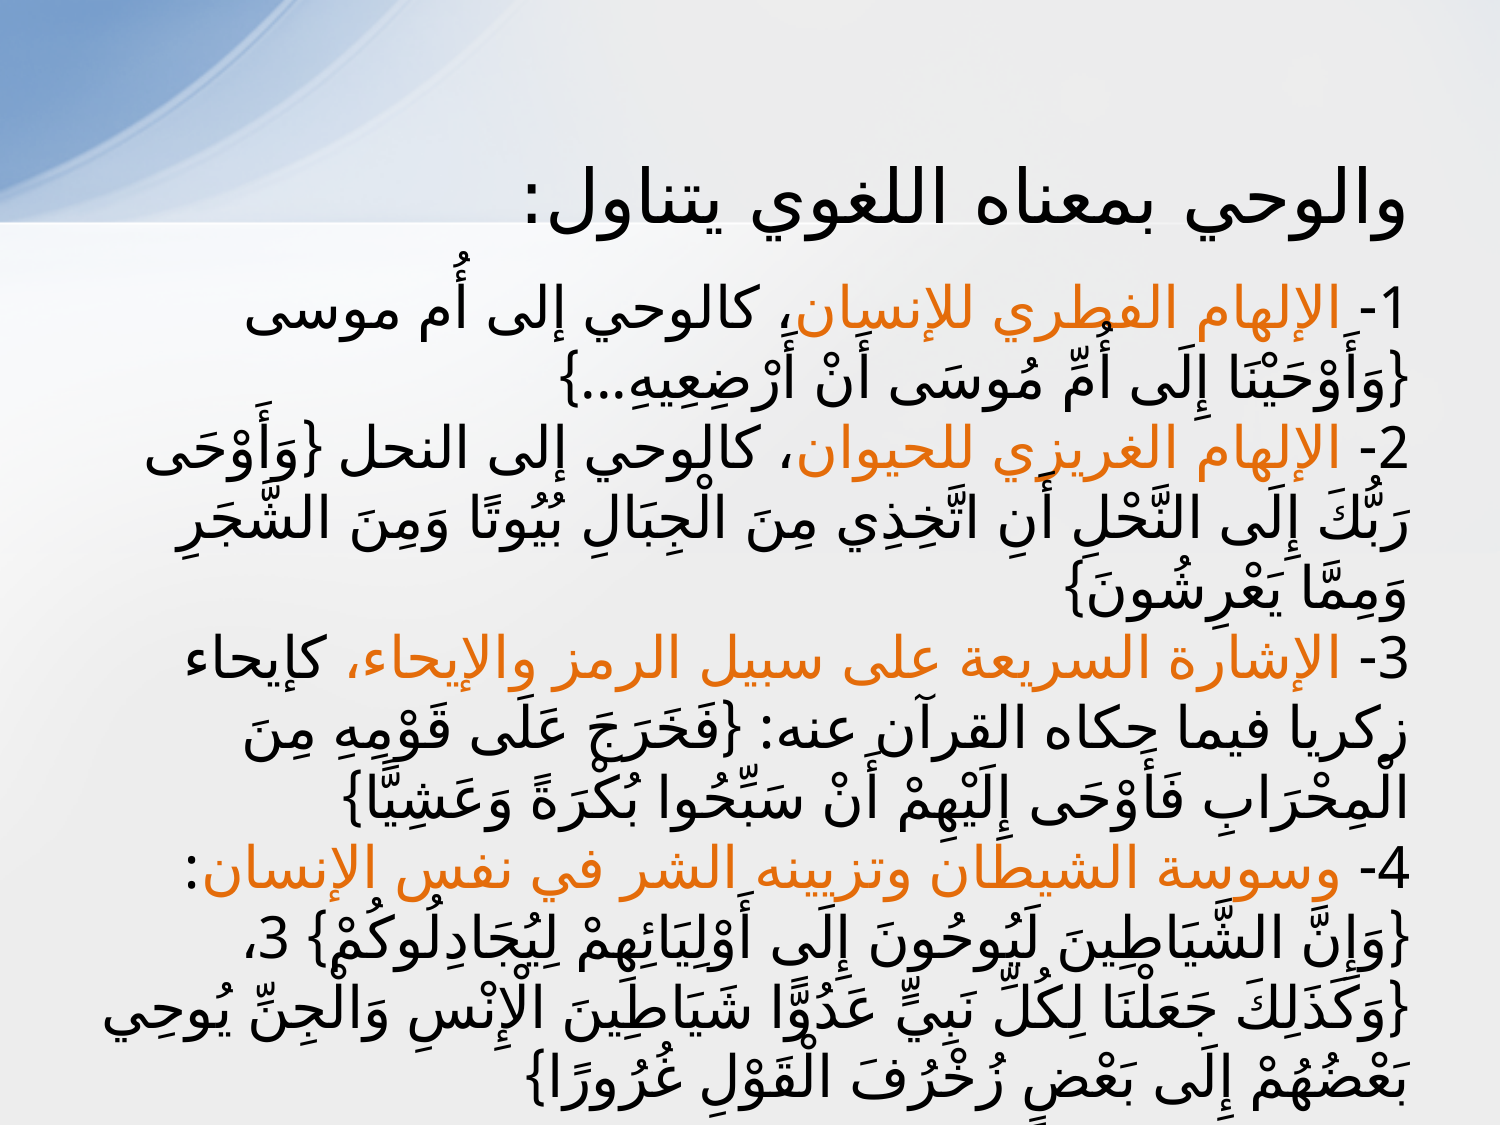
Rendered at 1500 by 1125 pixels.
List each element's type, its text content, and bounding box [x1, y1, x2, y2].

title والوحي بمعناه اللغوي يتناول: [75, 58, 1425, 247]
list 1- الإلهام الفطري للإنسان، كالوحي إلى أُم موسى {وَأَوْحَيْنَا إِلَى أُمِّ مُوسَى أَنْ أَرْضِعِيهِ...} 2- الإلهام الغريزي للحيوان، كالوحي إلى النحل {وَأَوْحَى رَبُّكَ إِلَى النَّحْلِ أَنِ اتَّخِذِي مِنَ الْجِبَالِ بُيُوتًا وَمِنَ الشَّجَرِ وَمِمَّا يَعْرِشُونَ} 3- الإشارة السريعة على سبيل الرمز والإيحاء، كإيحاء زكريا فيما حكاه القرآن عنه: {فَخَرَجَ عَلَى قَوْمِهِ مِنَ الْمِحْرَابِ فَأَوْحَى إِلَيْهِمْ أَنْ سَبِّحُوا بُكْرَةً وَعَشِيًّا} 4- وسوسة الشيطان وتزيينه الشر في نفس الإنسان: {وَإِنَّ الشَّيَاطِينَ لَيُوحُونَ إِلَى أَوْلِيَائِهِمْ لِيُجَادِلُوكُمْ} 3، {وَكَذَلِكَ جَعَلْنَا لِكُلِّ نَبِيٍّ عَدُوًّا شَيَاطِينَ الْإِنْسِ وَالْجِنِّ يُوحِي بَعْضُهُمْ إِلَى بَعْضٍ زُخْرُفَ الْقَوْلِ غُرُورًا} [75, 262, 1425, 1005]
picture [0, 0, 1500, 1125]
